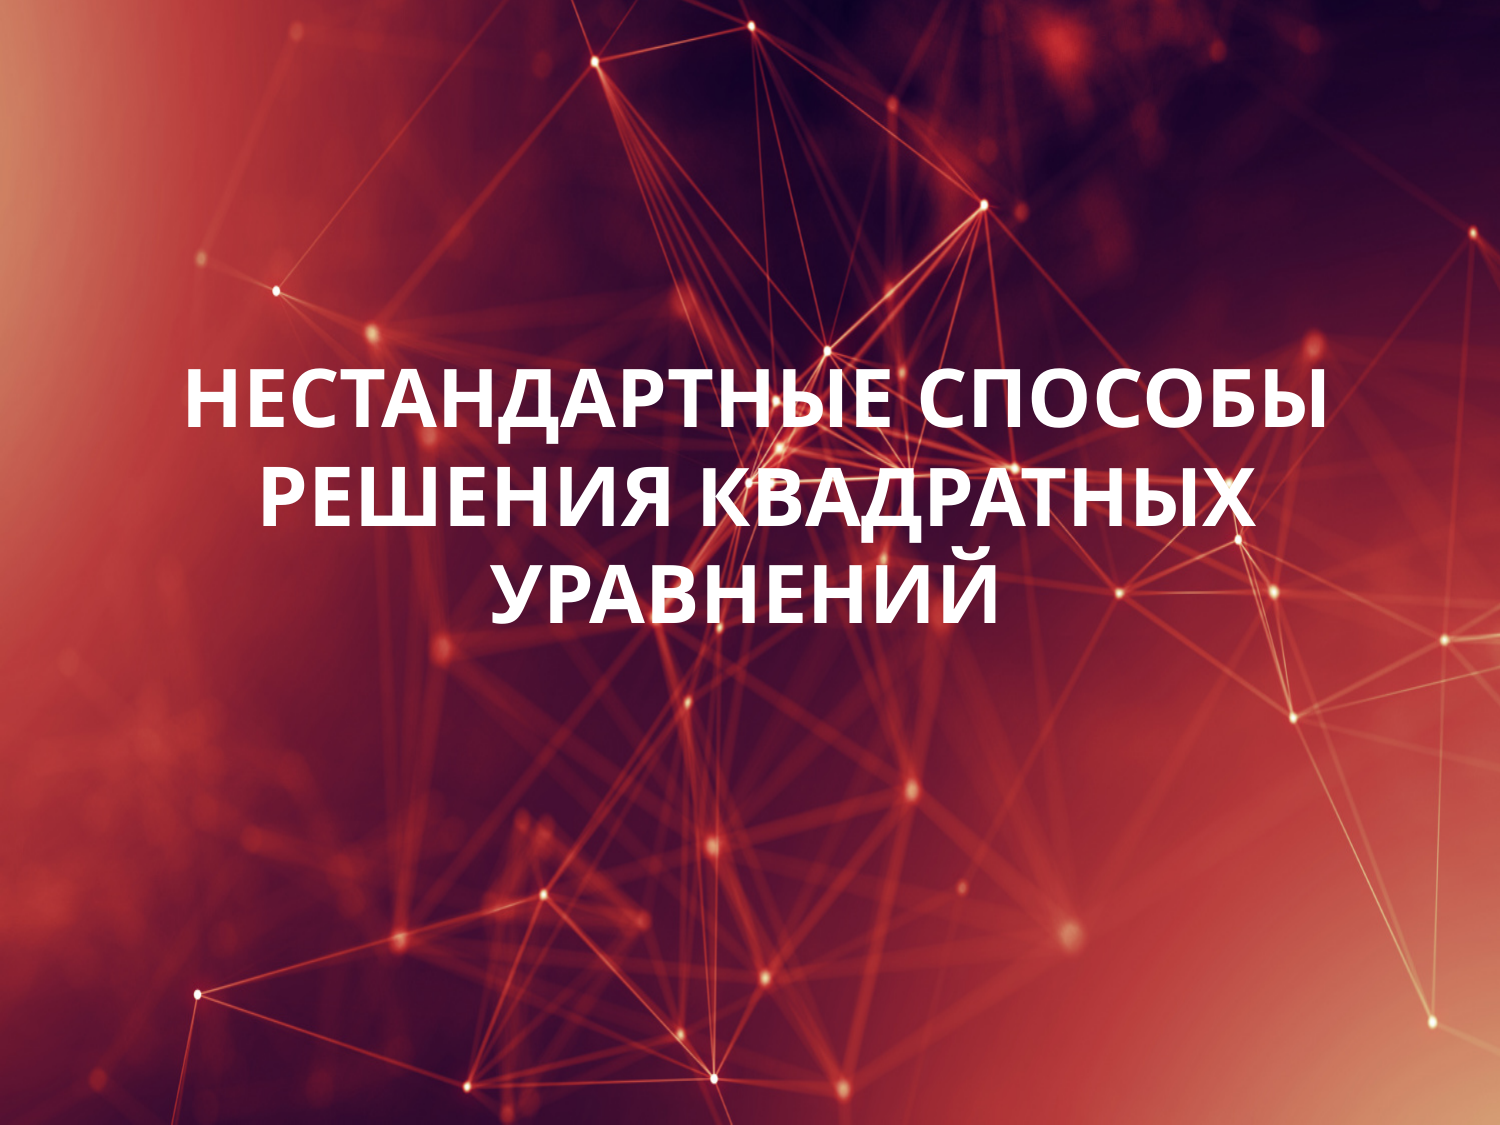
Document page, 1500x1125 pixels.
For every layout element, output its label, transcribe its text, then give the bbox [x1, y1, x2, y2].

title Нестандартные способы решения квадратных уравнений [82, 339, 1432, 640]
picture [0, 0, 1500, 1125]
